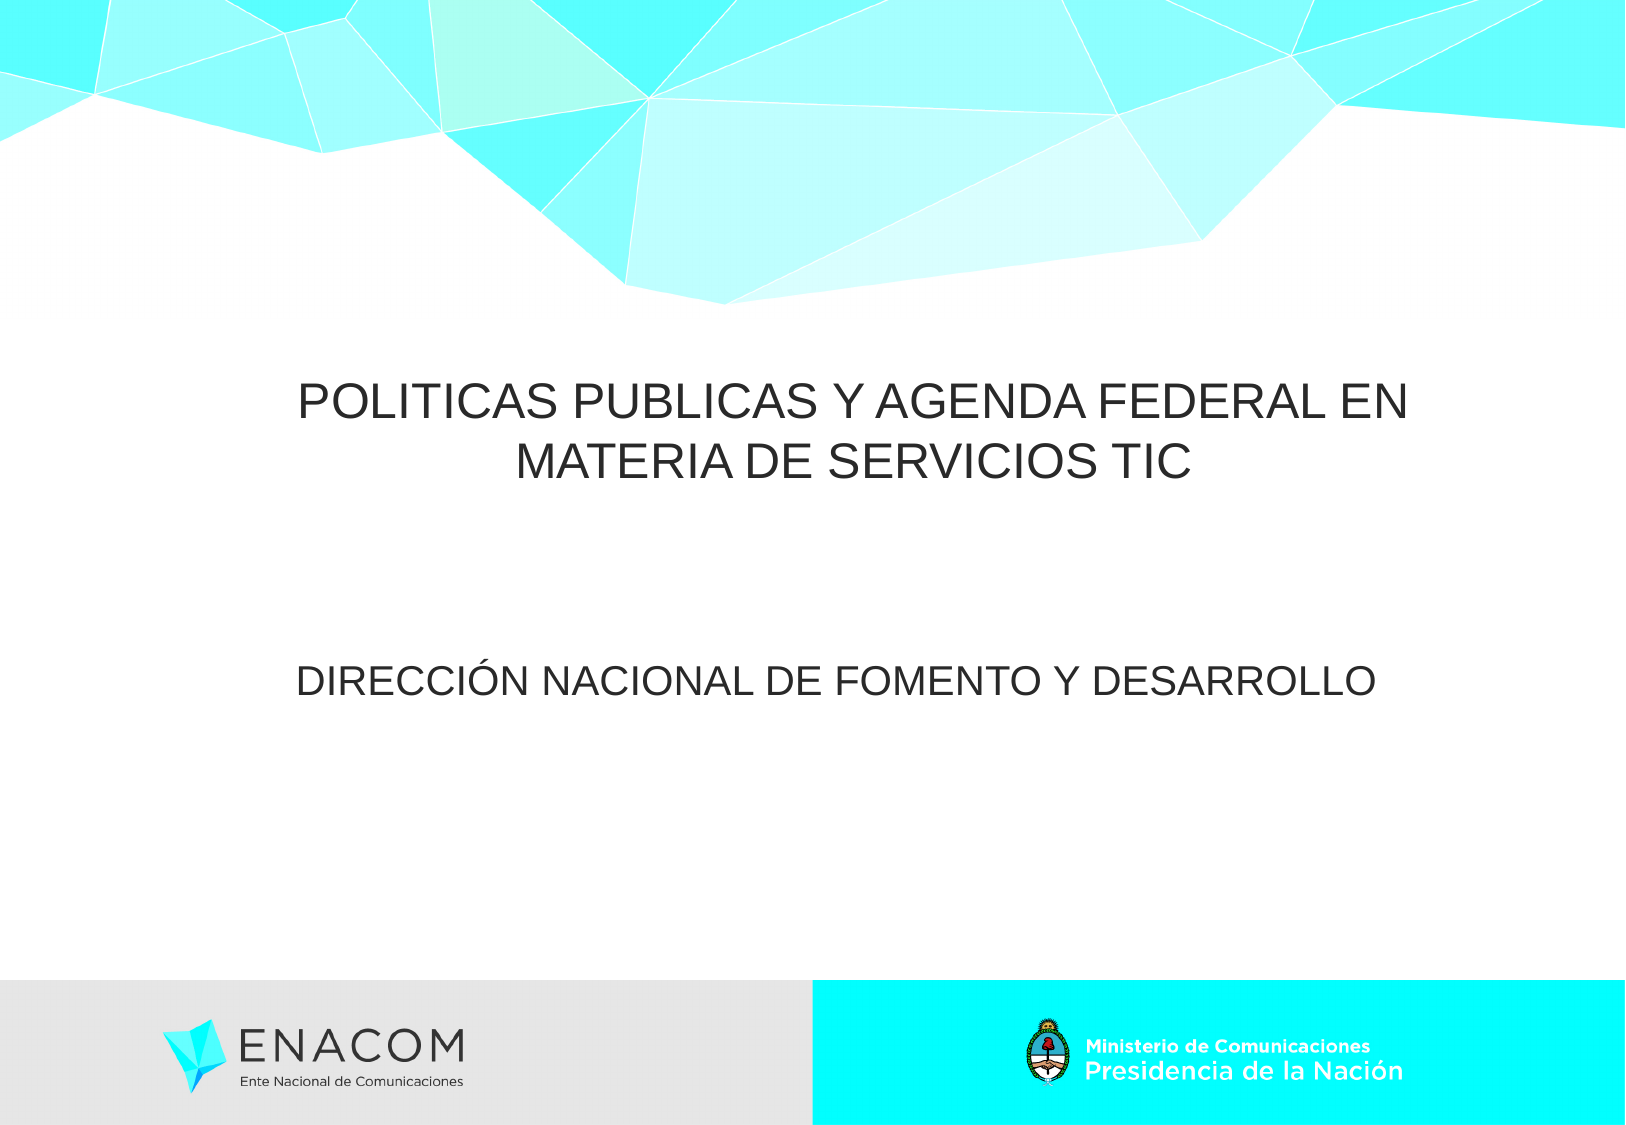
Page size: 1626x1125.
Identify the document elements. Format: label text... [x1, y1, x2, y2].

text_box POLITICAS PUBLICAS Y AGENDA FEDERAL EN MATERIA DE SERVICIOS TIC DIRECCIÓN NACIONAL DE FOMENTO Y DESARROLLO [280, 361, 1427, 711]
picture [0, 980, 1625, 1125]
picture [0, 0, 1625, 319]
